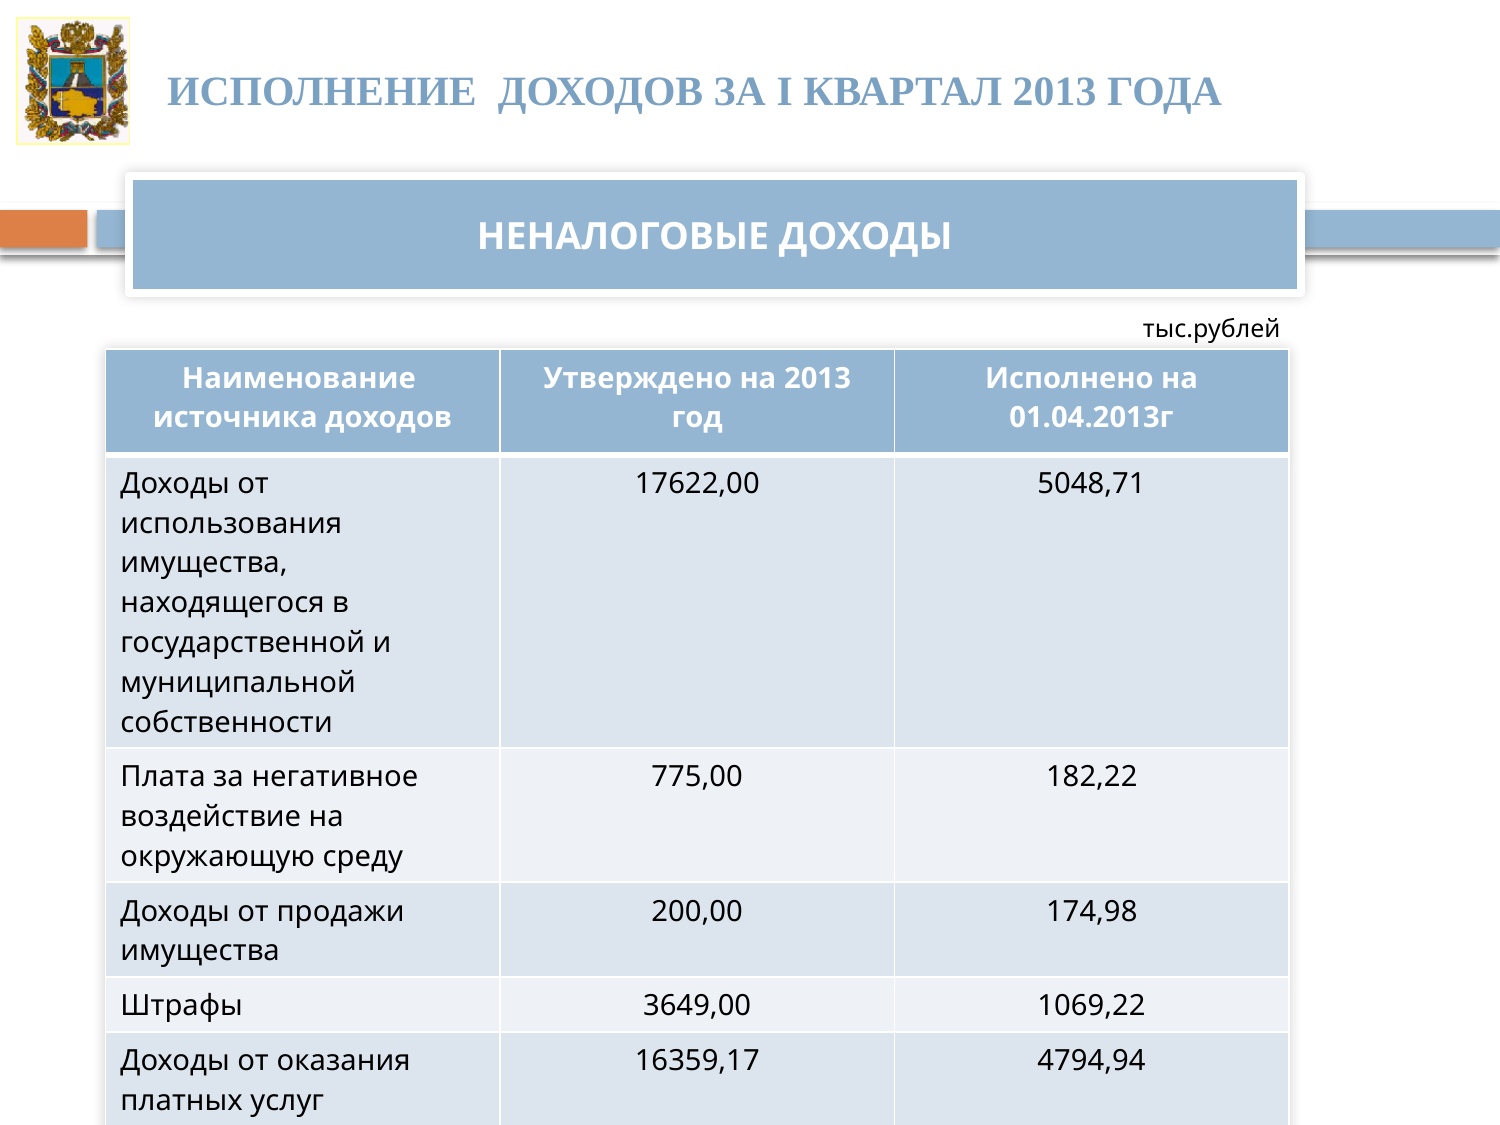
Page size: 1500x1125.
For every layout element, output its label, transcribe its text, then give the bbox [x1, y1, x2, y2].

table_cell 5048,71 [895, 458, 1288, 747]
table_cell 182,22 [895, 749, 1288, 881]
table_header Утверждено на 2013 год [501, 350, 894, 452]
picture [17, 18, 130, 144]
text_box тыс.рублей [1128, 304, 1296, 350]
title ИСПОЛНЕНИЕ ДОХОДОВ ЗА I КВАРТАЛ 2013 ГОДА [152, 23, 1395, 155]
table_cell Штрафы [106, 978, 499, 1031]
table_cell 17622,00 [501, 458, 894, 747]
table_cell 1069,22 [895, 978, 1288, 1031]
table_header Наименование источника доходов [106, 350, 499, 452]
table_cell Доходы от продажи имущества [106, 883, 499, 976]
table_cell 3649,00 [501, 978, 894, 1031]
text_box НЕНАЛОГОВЫЕ ДОХОДЫ [125, 172, 1305, 297]
table_cell Доходы от использования имущества, находящегося в государственной и муниципальной собственности [106, 458, 499, 747]
table_cell 200,00 [501, 883, 894, 976]
table_header Исполнено на 01.04.2013г [895, 350, 1288, 452]
table_cell Плата за негативное воздействие на окружающую среду [106, 749, 499, 881]
table_cell 4794,94 [895, 1033, 1288, 1125]
table_cell 775,00 [501, 749, 894, 881]
table_cell 174,98 [895, 883, 1288, 976]
table_cell Доходы от оказания платных услуг [106, 1033, 499, 1125]
table_cell 16359,17 [501, 1033, 894, 1125]
